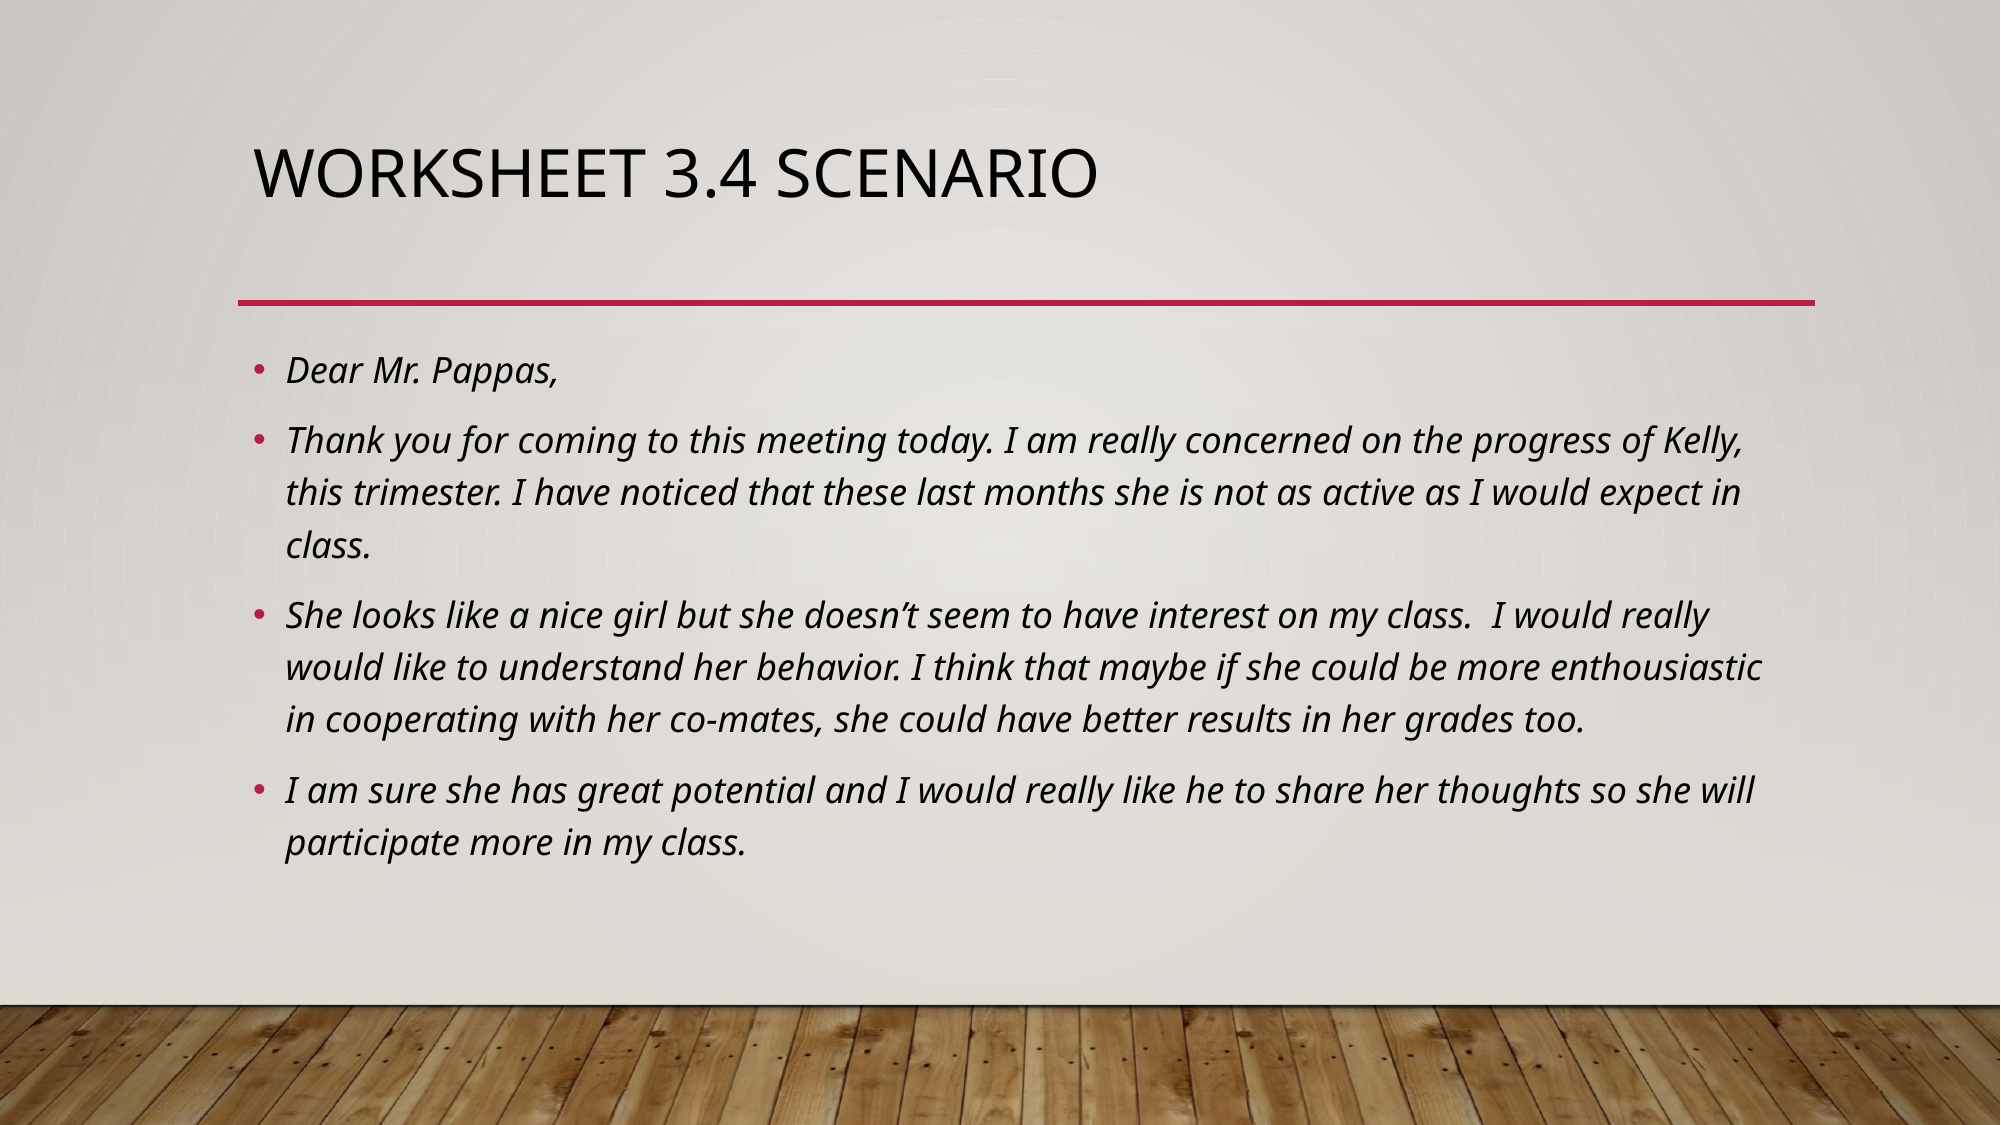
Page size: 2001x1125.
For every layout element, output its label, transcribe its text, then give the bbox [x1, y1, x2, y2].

list Dear Mr. Pappas, Thank you for coming to this meeting today. I am really concerned on the progress of Kelly, this trimester. I have noticed that these last months she is not as active as I would expect in class. She looks like a nice girl but she doesn’t seem to have interest on my class. I would really would like to understand her behavior. I think that maybe if she could be more enthousiastic in cooperating with her co-mates, she could have better results in her grades too. I am sure she has great potential and I would really like he to share her thoughts so she will participate more in my class. [238, 330, 1814, 897]
title Worksheet 3.4 Scenario [238, 131, 1814, 305]
picture [0, 1005, 2000, 1125]
